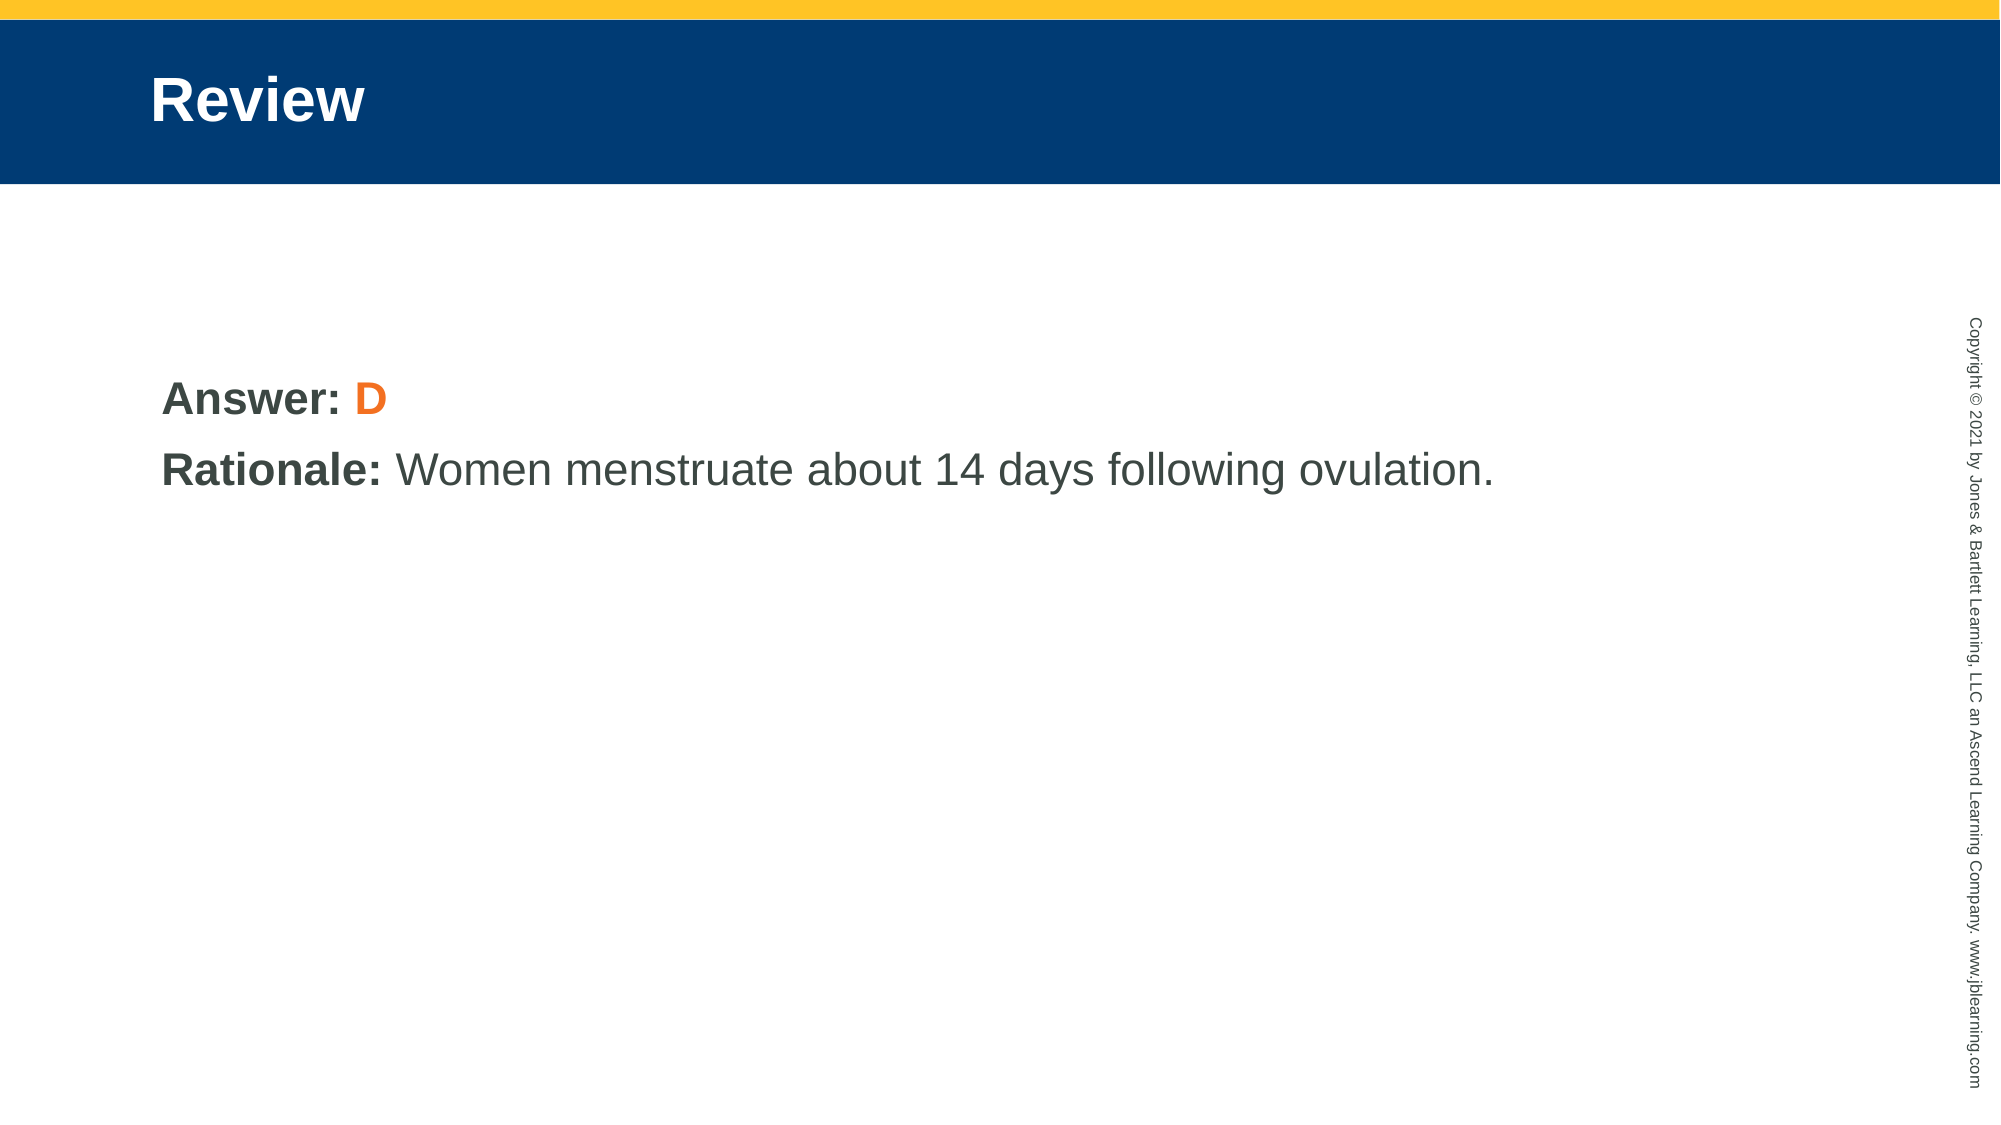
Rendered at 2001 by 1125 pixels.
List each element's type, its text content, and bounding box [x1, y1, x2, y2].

title Review [0, 19, 2000, 185]
list Answer: D Rationale: Women menstruate about 14 days following ovulation. [146, 361, 1859, 1016]
